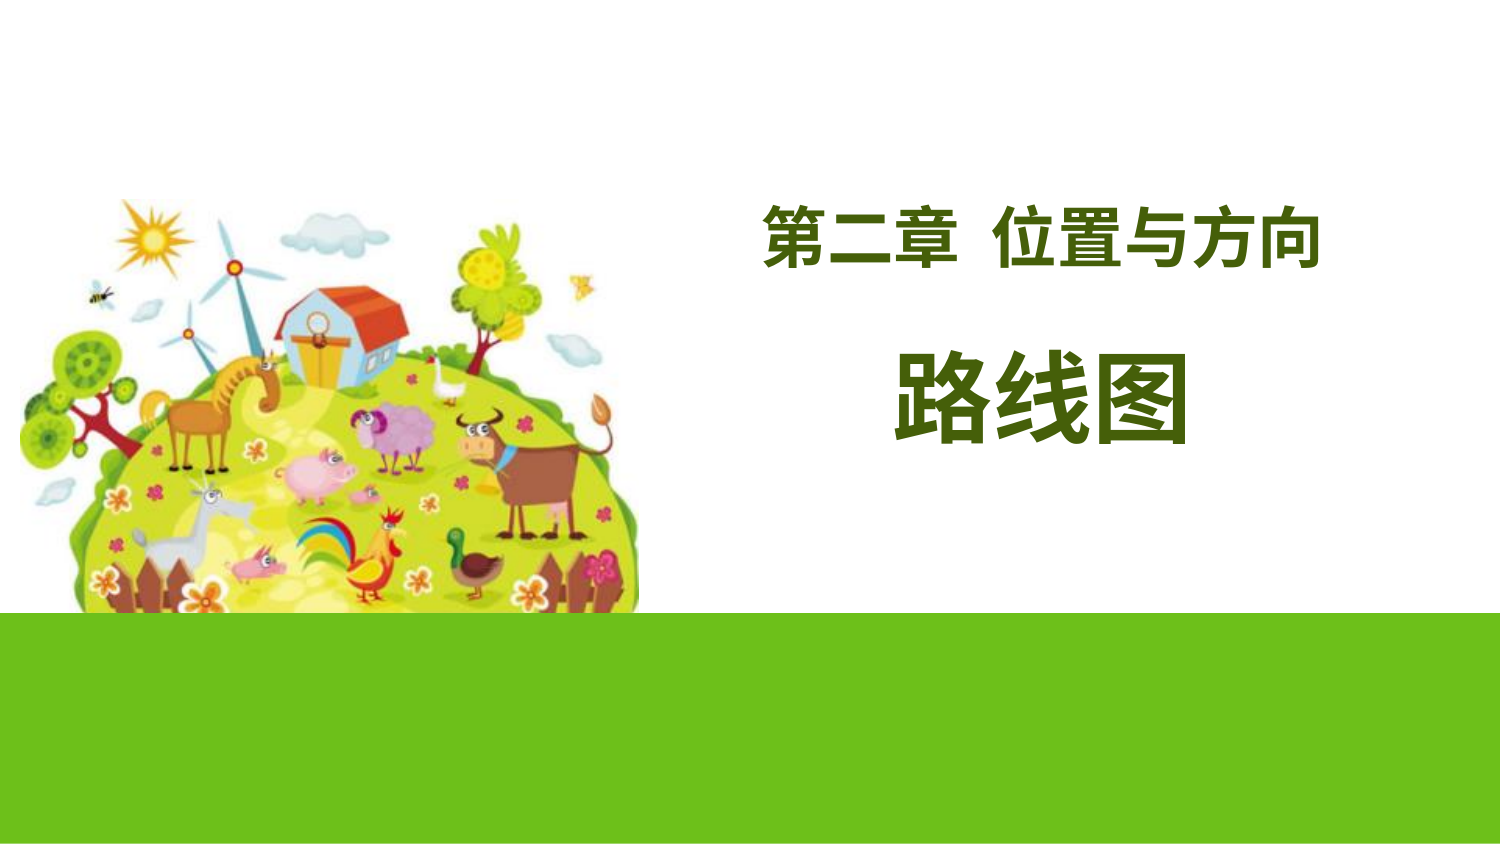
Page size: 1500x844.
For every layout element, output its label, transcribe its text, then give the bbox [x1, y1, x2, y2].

text_box 第二章 位置与方向 路线图 [667, 148, 1418, 463]
picture [19, 199, 639, 628]
text_box [0, 612, 1500, 844]
